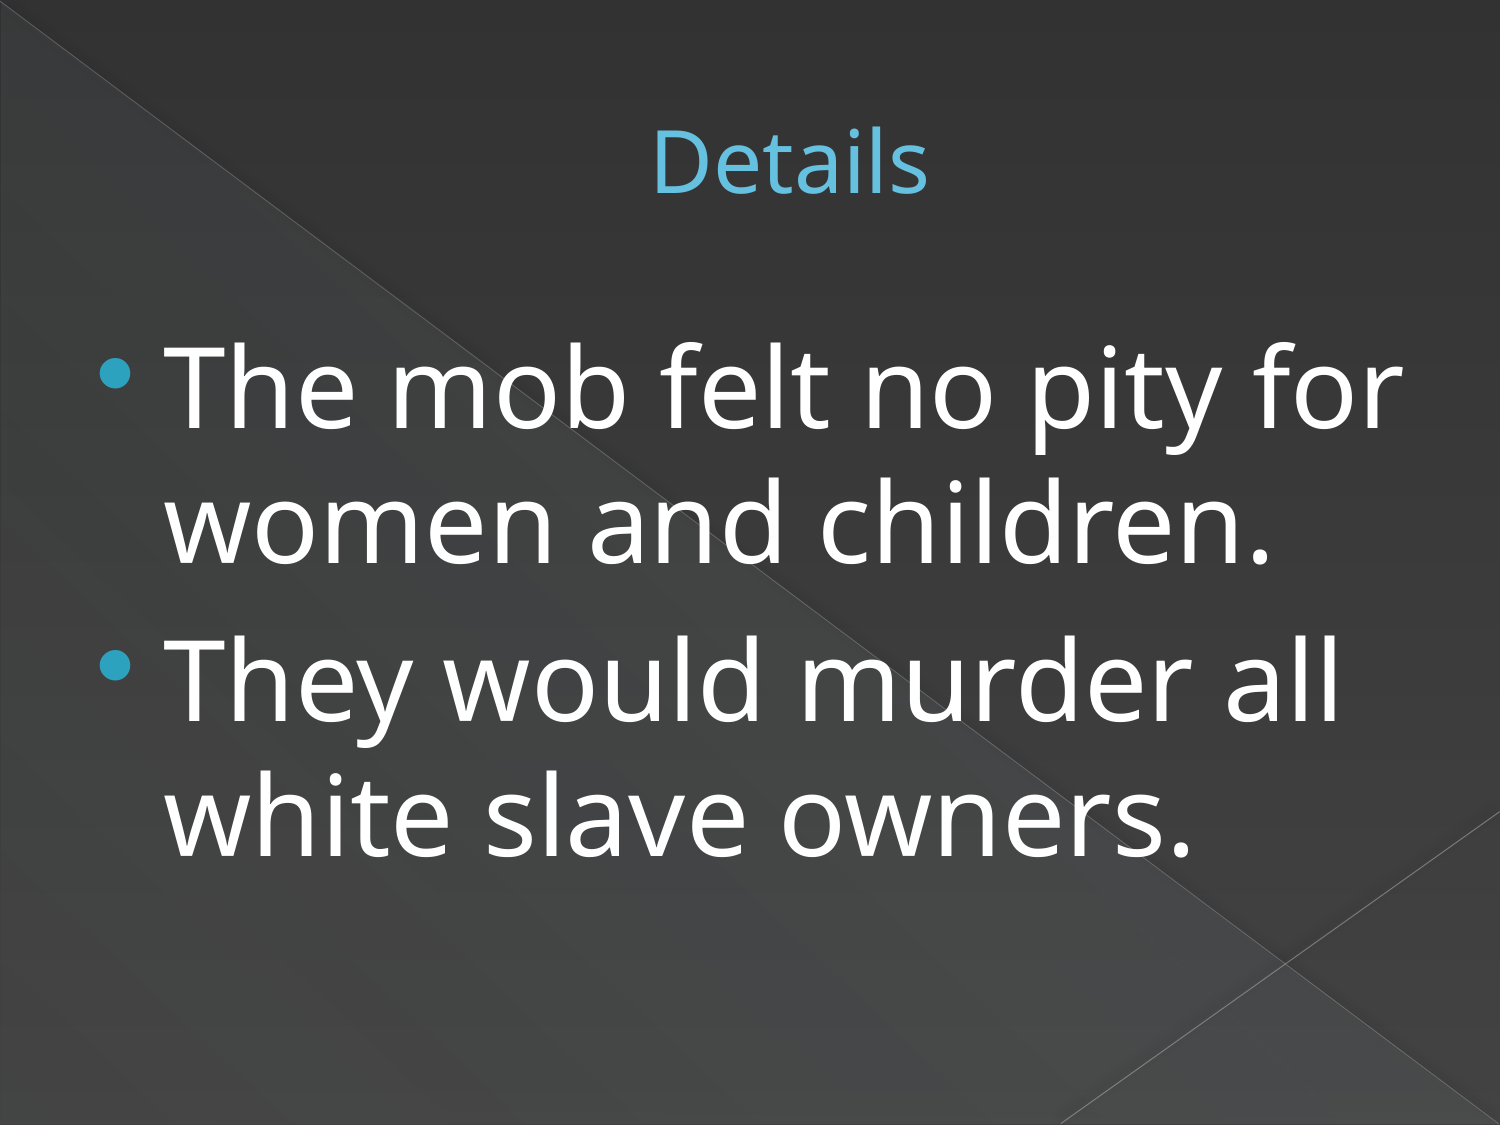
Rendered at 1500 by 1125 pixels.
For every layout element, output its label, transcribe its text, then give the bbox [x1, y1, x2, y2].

title Details [75, 43, 1425, 274]
list The mob felt no pity for women and children. They would murder all white slave owners. [75, 308, 1425, 1059]
